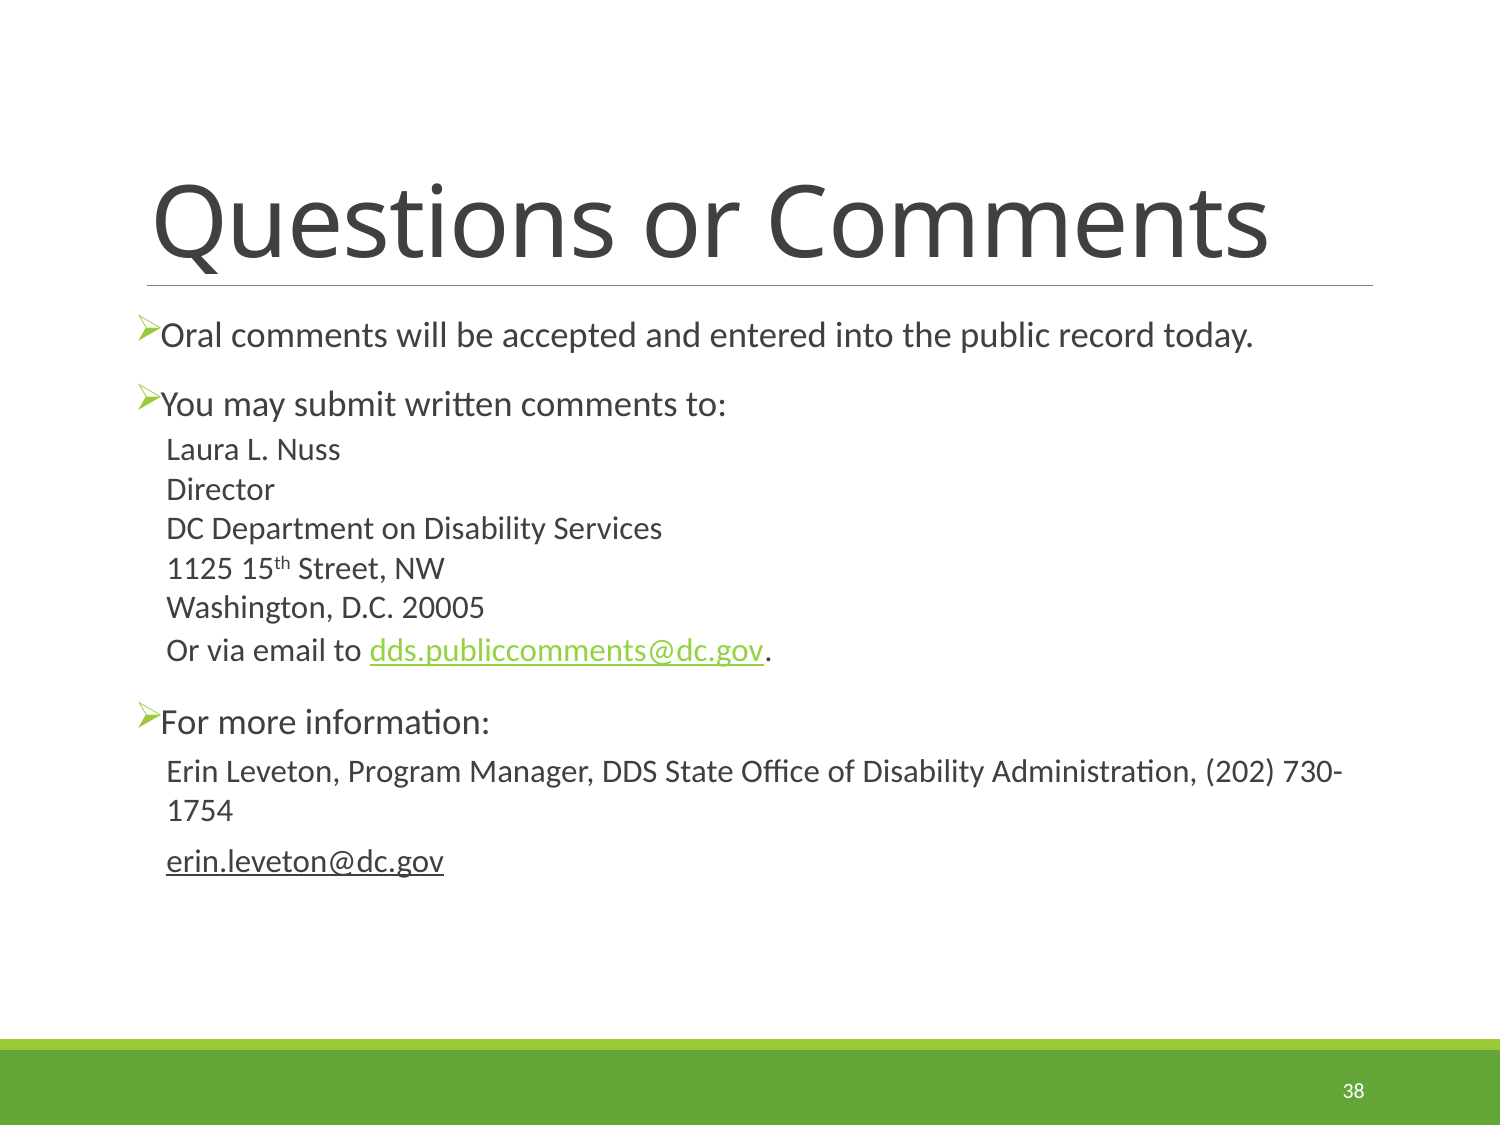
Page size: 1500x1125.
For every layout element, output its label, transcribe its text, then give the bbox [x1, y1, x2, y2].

slide_number 38 [1218, 1059, 1380, 1120]
list Oral comments will be accepted and entered into the public record today. You may submit written comments to: Laura L. Nuss Director DC Department on Disability Services 1125 15th Street, NW Washington, D.C. 20005 Or via email to dds.publiccomments@dc.gov. For more information: Erin Leveton, Program Manager, DDS State Office of Disability Administration, (202) 730-1754 erin.leveton@dc.gov [135, 302, 1373, 963]
title Questions or Comments [135, 47, 1373, 285]
